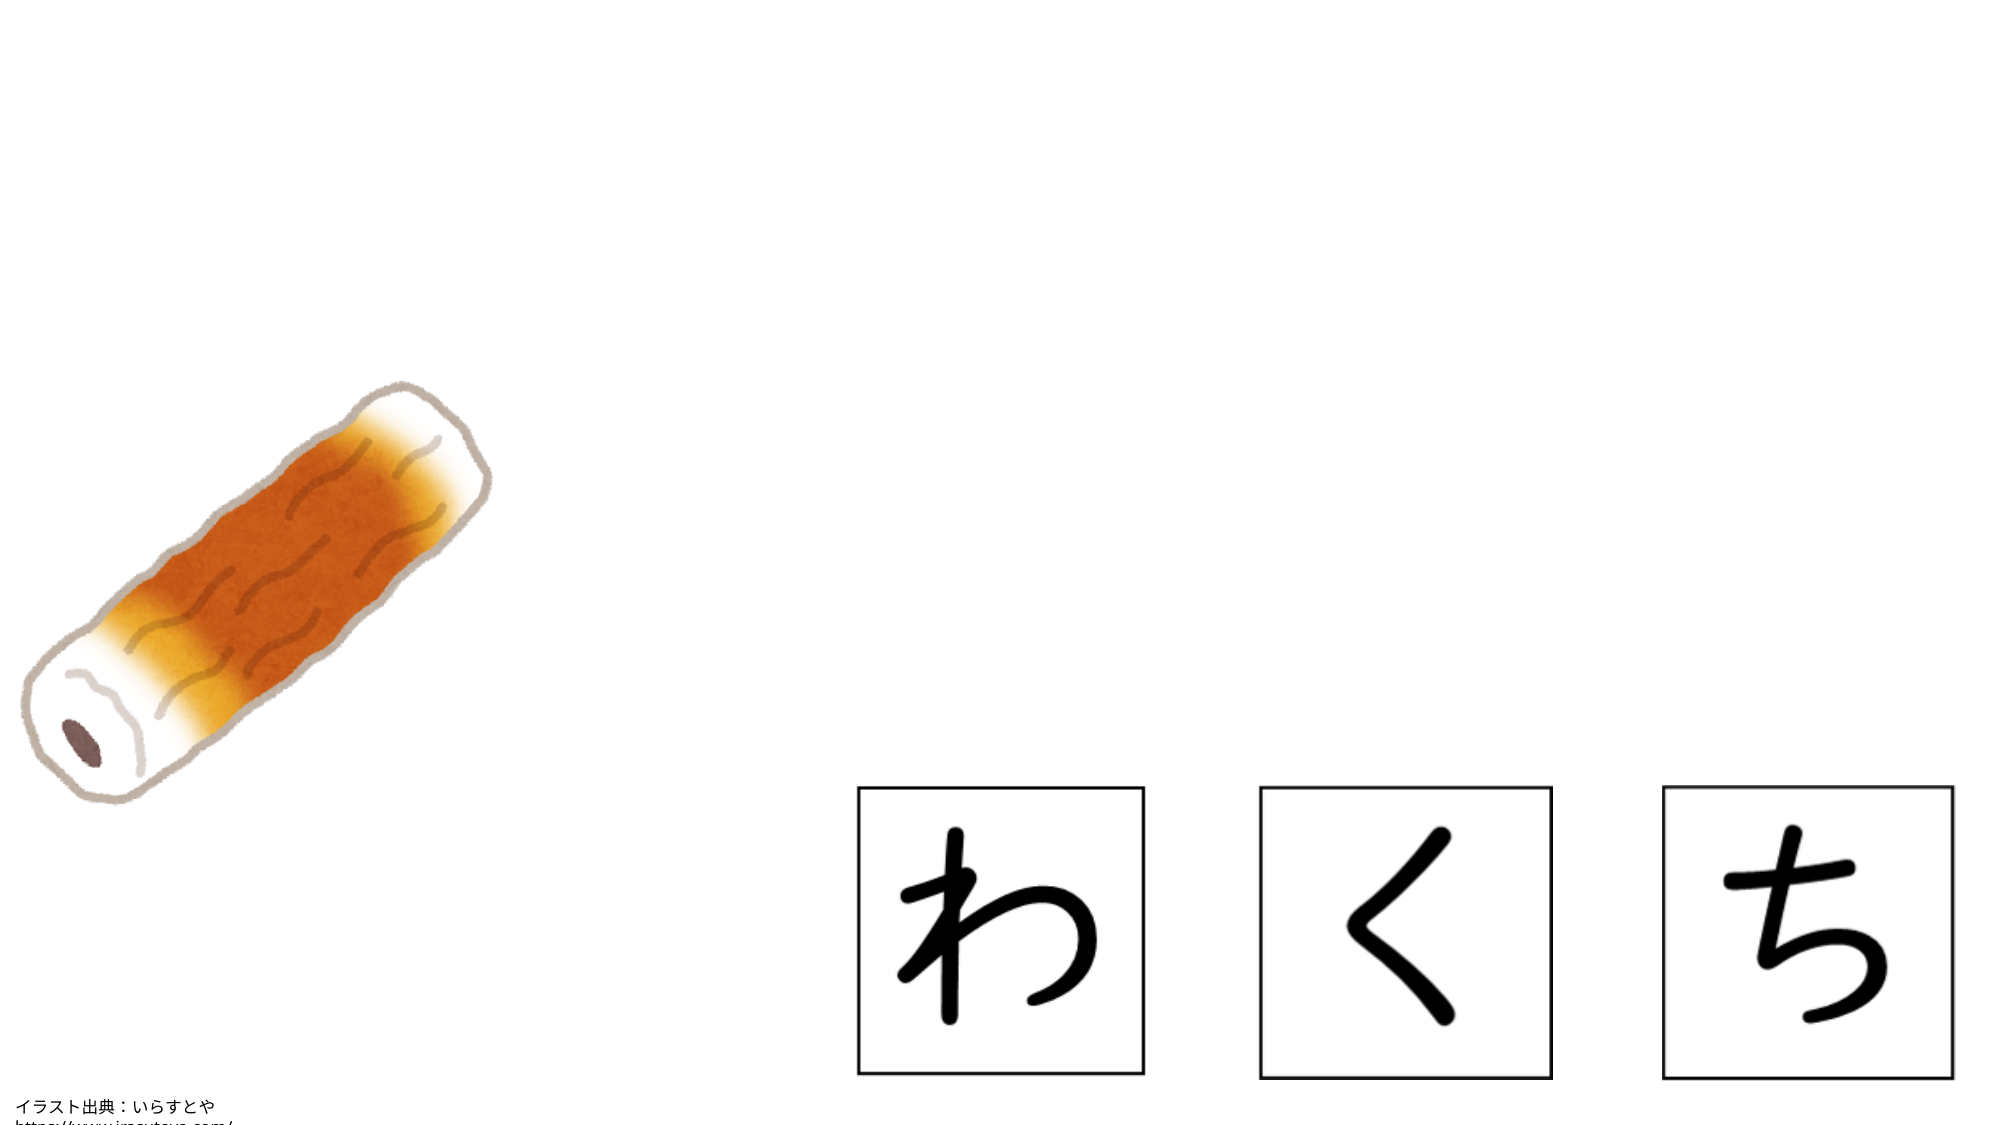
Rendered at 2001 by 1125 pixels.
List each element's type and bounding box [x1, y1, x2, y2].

picture [1258, 785, 1553, 1080]
picture [1662, 785, 1956, 1082]
picture [856, 785, 1147, 1077]
picture [0, 354, 511, 834]
